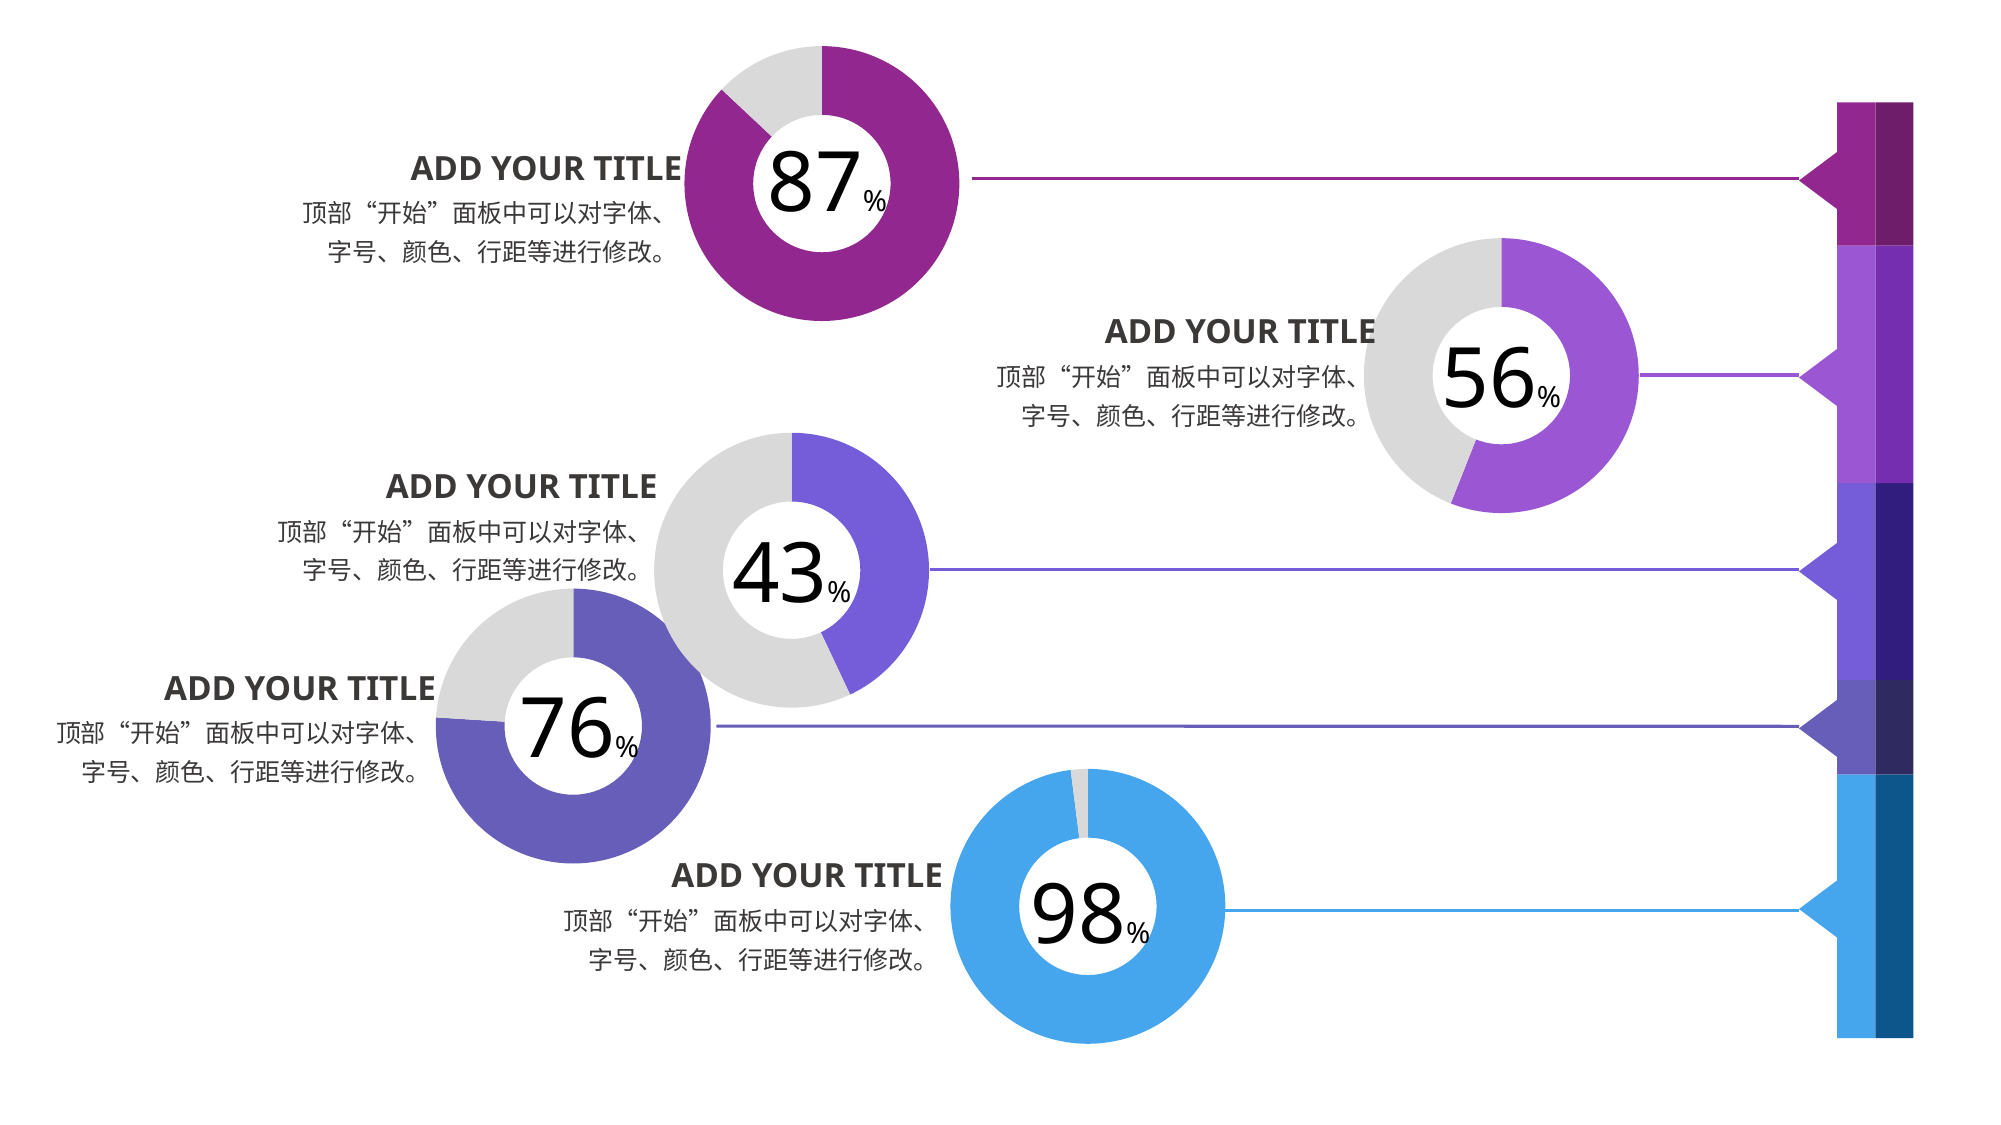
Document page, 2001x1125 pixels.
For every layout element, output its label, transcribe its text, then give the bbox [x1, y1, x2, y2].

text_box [1799, 484, 1914, 680]
text_box ADD YOUR TITLE [660, 848, 944, 901]
text_box ADD YOUR TITLE [1093, 304, 1358, 357]
text_box 顶部“开始”面板中可以对字体、字号、颜色、行距等进行修改。 [546, 890, 944, 980]
chart [678, 38, 966, 329]
text_box 顶部“开始”面板中可以对字体、字号、颜色、行距等进行修改。 [39, 703, 430, 793]
text_box ADD YOUR TITLE [374, 459, 648, 511]
chart [944, 761, 1232, 1052]
text_box 顶部“开始”面板中可以对字体、字号、颜色、行距等进行修改。 [979, 347, 1358, 437]
text_box ADD YOUR TITLE [152, 661, 430, 713]
text_box ADD YOUR TITLE [399, 141, 678, 193]
text_box 顶部“开始”面板中可以对字体、字号、颜色、行距等进行修改。 [285, 183, 678, 273]
text_box 顶部“开始”面板中可以对字体、字号、颜色、行距等进行修改。 [260, 501, 648, 591]
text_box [1799, 102, 1914, 246]
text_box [1799, 246, 1914, 484]
chart [430, 425, 935, 871]
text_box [1799, 774, 1914, 1039]
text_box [1799, 680, 1914, 774]
chart [1358, 230, 1645, 521]
